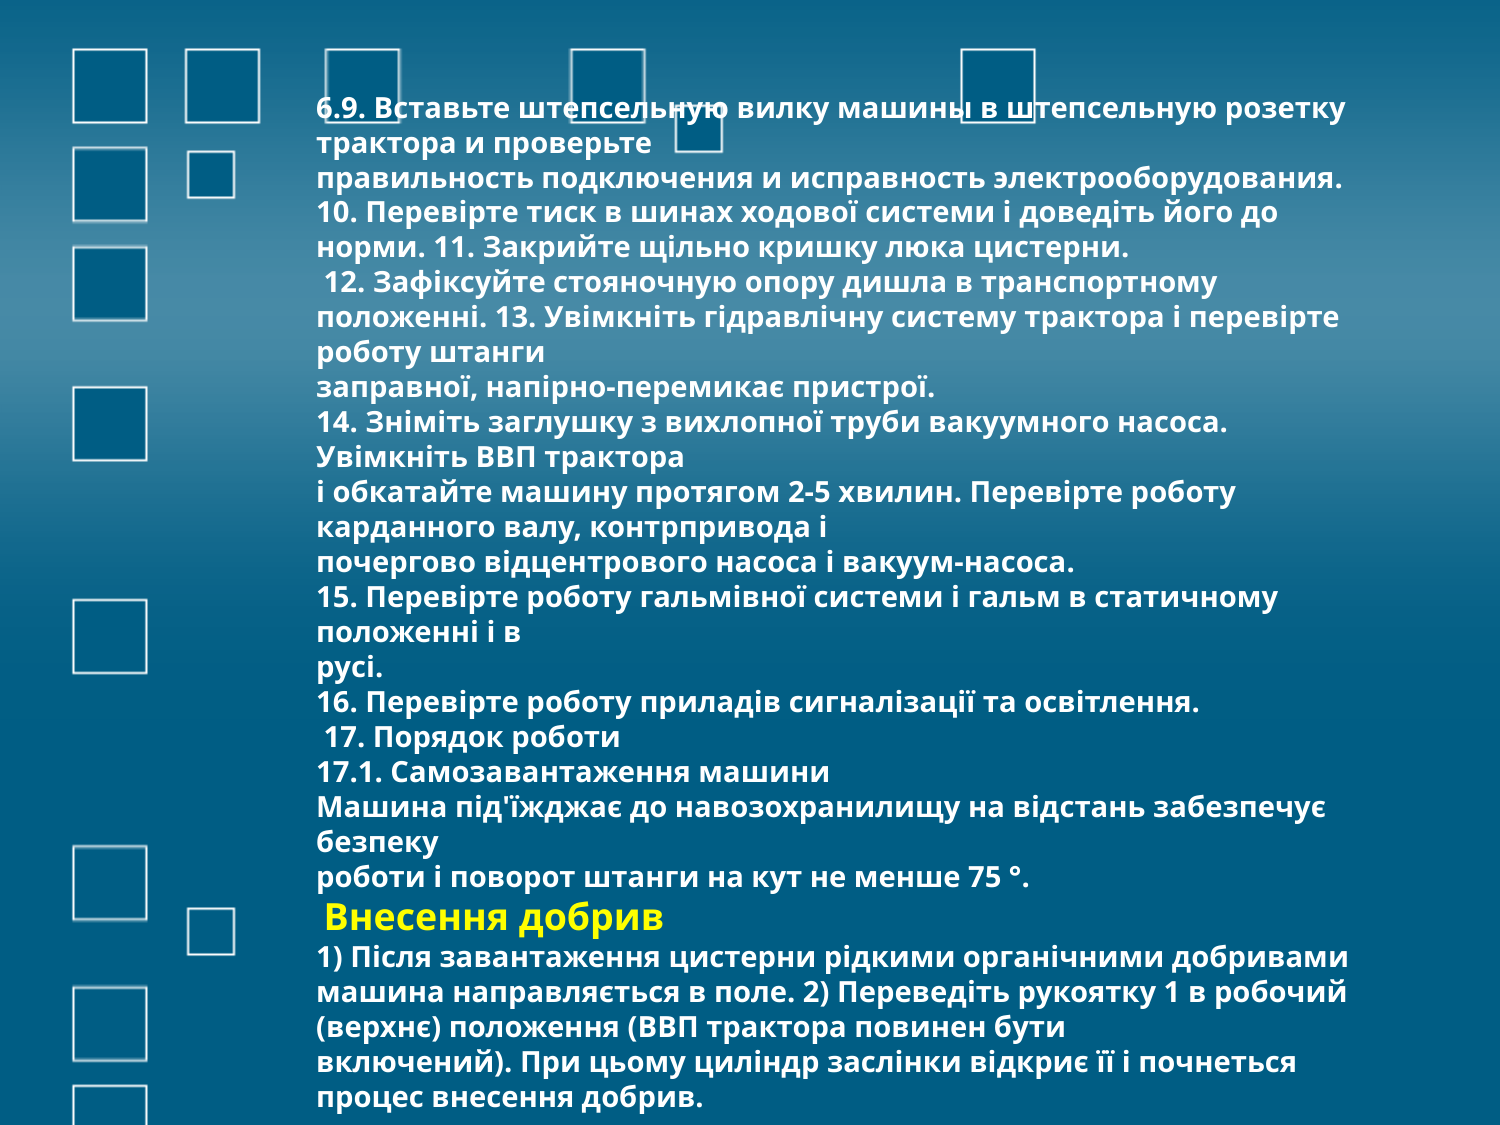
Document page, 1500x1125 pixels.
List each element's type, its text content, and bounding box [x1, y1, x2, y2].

picture [987, 867, 999, 887]
picture [1026, 696, 1040, 712]
picture [771, 872, 801, 893]
picture [1277, 802, 1291, 816]
picture [608, 952, 621, 966]
picture [983, 591, 996, 607]
picture [732, 801, 746, 817]
picture [1127, 591, 1140, 607]
picture [489, 910, 506, 929]
picture [711, 592, 730, 606]
picture [1071, 592, 1084, 606]
picture [1076, 802, 1089, 816]
picture [651, 801, 665, 817]
picture [1287, 951, 1300, 967]
picture [1001, 696, 1014, 712]
picture [1306, 952, 1325, 966]
picture [547, 591, 561, 607]
picture [710, 872, 723, 886]
picture [671, 952, 688, 972]
picture [760, 951, 774, 973]
picture [638, 767, 651, 781]
picture [526, 871, 540, 893]
picture [520, 910, 543, 937]
picture [530, 952, 544, 966]
picture [565, 691, 579, 712]
picture [334, 692, 348, 712]
picture [838, 802, 851, 816]
picture [1121, 952, 1140, 966]
picture [696, 801, 709, 817]
picture [390, 872, 403, 886]
picture [798, 952, 813, 966]
picture [698, 697, 714, 712]
picture [880, 871, 894, 887]
picture [617, 910, 637, 929]
picture [319, 871, 333, 893]
picture [984, 951, 997, 973]
picture [433, 732, 445, 746]
picture [1263, 592, 1277, 613]
picture [1060, 697, 1073, 711]
picture [831, 592, 847, 606]
picture [629, 871, 642, 887]
picture [543, 871, 558, 887]
picture [693, 592, 706, 606]
picture [591, 801, 604, 817]
picture [529, 696, 543, 718]
picture [857, 872, 876, 886]
picture [1202, 592, 1216, 606]
picture [1000, 592, 1015, 607]
picture [1171, 801, 1184, 817]
picture [513, 952, 526, 966]
picture [585, 732, 599, 746]
picture [744, 767, 766, 781]
picture [828, 697, 837, 711]
picture [1086, 697, 1099, 711]
picture [353, 836, 366, 852]
picture [376, 727, 391, 746]
picture [1207, 801, 1221, 817]
picture [1155, 801, 1167, 817]
picture [453, 766, 468, 782]
picture [318, 830, 332, 852]
picture [461, 592, 465, 606]
picture [398, 910, 413, 930]
picture [334, 762, 348, 781]
picture [1044, 696, 1055, 712]
picture [793, 767, 806, 781]
picture [984, 697, 998, 711]
picture [1110, 592, 1124, 606]
picture [1011, 867, 1019, 875]
picture [566, 802, 587, 816]
picture [1331, 952, 1346, 966]
picture [711, 951, 722, 967]
picture [600, 592, 630, 613]
picture [488, 732, 501, 746]
picture [327, 904, 346, 929]
picture [319, 762, 328, 781]
picture [453, 872, 466, 886]
picture [1130, 802, 1144, 816]
picture [470, 591, 484, 613]
picture [1062, 952, 1076, 966]
picture [353, 947, 369, 966]
picture [476, 952, 490, 966]
picture [642, 697, 656, 711]
picture [569, 902, 588, 930]
picture [876, 697, 892, 712]
picture [1240, 592, 1259, 606]
picture [565, 952, 586, 966]
picture [921, 696, 934, 712]
picture [590, 951, 603, 967]
picture [655, 591, 668, 607]
picture [883, 591, 896, 607]
picture [595, 767, 616, 781]
picture [827, 951, 840, 973]
picture [1034, 952, 1047, 966]
picture [583, 696, 597, 712]
picture [577, 766, 590, 782]
picture [565, 585, 579, 607]
picture [728, 871, 741, 887]
picture [735, 697, 753, 717]
picture [490, 872, 503, 886]
picture [1039, 592, 1058, 606]
picture [781, 591, 795, 607]
picture [187, 908, 235, 956]
picture [547, 696, 561, 712]
picture [72, 845, 147, 922]
picture [1221, 591, 1235, 607]
picture [1173, 952, 1190, 972]
picture [766, 697, 779, 711]
picture [441, 910, 459, 929]
picture [1230, 951, 1244, 973]
picture [1176, 697, 1189, 711]
picture [1096, 591, 1107, 607]
picture [524, 766, 537, 782]
picture [1100, 952, 1116, 966]
picture [593, 910, 611, 938]
picture [393, 761, 406, 782]
picture [970, 592, 980, 606]
picture [609, 801, 620, 817]
picture [642, 592, 652, 606]
picture [443, 592, 456, 606]
picture [644, 910, 662, 929]
picture [319, 797, 340, 816]
picture [417, 910, 435, 930]
picture [327, 727, 335, 746]
picture [411, 766, 424, 782]
picture [1249, 952, 1264, 966]
picture [812, 767, 827, 781]
picture [0, 11, 1500, 578]
picture [784, 802, 797, 816]
picture [342, 727, 355, 746]
picture [754, 872, 767, 886]
picture [701, 767, 720, 781]
picture [514, 731, 528, 753]
picture [432, 801, 445, 817]
picture [667, 872, 677, 886]
picture [319, 587, 328, 606]
picture [645, 952, 658, 966]
picture [657, 767, 671, 781]
picture [1061, 801, 1073, 817]
picture [940, 697, 956, 717]
picture [336, 662, 349, 683]
picture [319, 661, 333, 683]
picture [1021, 592, 1034, 606]
picture [1144, 592, 1158, 606]
picture [487, 766, 500, 782]
picture [1041, 802, 1058, 822]
picture [407, 696, 421, 718]
picture [371, 837, 384, 851]
picture [831, 871, 844, 887]
picture [1270, 952, 1283, 966]
picture [1242, 802, 1255, 816]
picture [396, 731, 411, 747]
picture [857, 802, 872, 816]
picture [860, 696, 873, 712]
picture [457, 951, 470, 967]
picture [503, 591, 517, 607]
picture [470, 696, 484, 718]
picture [319, 627, 332, 641]
picture [813, 872, 826, 886]
picture [612, 872, 626, 886]
picture [1193, 951, 1207, 967]
picture [866, 592, 879, 606]
picture [407, 591, 421, 613]
picture [791, 696, 802, 712]
picture [672, 592, 687, 607]
picture [1158, 697, 1172, 711]
picture [353, 661, 364, 677]
picture [779, 952, 792, 966]
picture [425, 696, 438, 712]
picture [648, 872, 662, 886]
picture [319, 692, 328, 711]
picture [1081, 952, 1095, 966]
picture [661, 696, 675, 718]
picture [945, 871, 959, 887]
picture [336, 836, 350, 852]
picture [408, 872, 423, 886]
picture [851, 591, 863, 607]
picture [443, 697, 456, 711]
picture [376, 910, 393, 930]
picture [389, 836, 402, 852]
picture [766, 801, 781, 817]
picture [989, 801, 1002, 817]
picture [691, 952, 707, 966]
picture [897, 697, 901, 711]
picture [876, 802, 891, 817]
picture [383, 951, 394, 967]
picture [489, 627, 493, 641]
picture [750, 801, 763, 817]
picture [337, 626, 351, 642]
picture [470, 731, 484, 747]
picture [416, 626, 430, 642]
picture [715, 802, 728, 816]
picture [389, 696, 402, 712]
picture [413, 802, 427, 816]
picture [354, 866, 369, 887]
picture [1313, 801, 1324, 817]
picture [969, 867, 983, 886]
picture [72, 1085, 147, 1125]
picture [627, 952, 641, 966]
picture [678, 802, 691, 816]
picture [586, 872, 608, 886]
picture [373, 871, 387, 887]
picture [735, 592, 739, 606]
picture [335, 947, 341, 971]
picture [937, 952, 953, 966]
picture [600, 697, 630, 718]
picture [718, 696, 731, 712]
picture [368, 587, 384, 606]
picture [487, 592, 500, 606]
picture [374, 626, 388, 642]
picture [819, 801, 832, 817]
picture [897, 802, 912, 816]
picture [725, 766, 738, 782]
picture [546, 910, 565, 930]
picture [1295, 802, 1309, 823]
picture [675, 767, 688, 781]
picture [352, 910, 370, 929]
picture [529, 591, 543, 613]
picture [603, 732, 618, 746]
picture [971, 802, 984, 816]
picture [1139, 697, 1152, 711]
picture [503, 696, 517, 712]
picture [392, 802, 408, 816]
picture [892, 952, 907, 966]
picture [918, 802, 959, 823]
picture [1002, 952, 1012, 966]
picture [415, 731, 429, 753]
picture [461, 697, 465, 711]
picture [521, 802, 542, 816]
picture [1092, 801, 1105, 817]
picture [487, 697, 500, 711]
picture [1211, 945, 1225, 967]
picture [1111, 802, 1125, 816]
picture [560, 767, 574, 781]
picture [364, 802, 387, 816]
picture [417, 952, 429, 966]
picture [494, 951, 507, 967]
picture [1224, 801, 1237, 817]
picture [1146, 952, 1161, 966]
picture [852, 952, 870, 972]
picture [1162, 592, 1177, 606]
picture [389, 591, 402, 607]
picture [545, 802, 563, 822]
picture [899, 872, 912, 886]
picture [430, 767, 449, 781]
picture [423, 837, 437, 858]
picture [506, 627, 519, 641]
picture [354, 627, 369, 642]
picture [449, 732, 466, 752]
picture [631, 802, 648, 822]
picture [484, 802, 501, 822]
picture [72, 599, 147, 674]
picture [392, 627, 412, 641]
picture [763, 592, 777, 606]
picture [454, 627, 467, 641]
picture [434, 627, 448, 641]
picture [742, 951, 756, 967]
picture [1260, 801, 1273, 817]
picture [802, 801, 815, 823]
picture [925, 592, 941, 606]
picture [772, 767, 787, 781]
picture [368, 692, 384, 711]
picture [72, 985, 147, 1062]
picture [725, 952, 739, 966]
picture [620, 766, 633, 782]
picture [506, 767, 520, 781]
picture [1183, 592, 1197, 606]
picture [441, 951, 454, 967]
picture [397, 952, 412, 967]
picture [336, 871, 351, 887]
picture [965, 951, 979, 967]
picture [345, 801, 358, 817]
picture [680, 697, 695, 711]
picture [815, 591, 827, 607]
picture [319, 947, 328, 966]
picture [547, 951, 560, 967]
picture [901, 592, 920, 606]
picture [583, 591, 597, 607]
title 6.9. Вставьте штепсельную вилку машины в штепсельную розетку трактора и проверьте правильность подключения и исправность электрооборудования. 10. Перевірте тиск в шинах ходової системи і доведіть його до норми. 11. Закрийте щільно кришку люка цистерни. 12. Зафіксуйте стояночную опору дишла в транспортному положенні. 13. Увімкніть гідравлічну систему трактора і перевірте роботу штанги заправної, напірно-перемикає пристрої. 14. Зніміть заглушку з вихлопної труби вакуумного насоса. Увімкніть ВВП трактора і обкатайте машину протягом 2-5 хвилин. Перевірте роботу карданного валу, контрпривода і почергово відцентрового насоса і вакуум-насоса. 15. Перевірте роботу гальмівної системи і гальм в статичному положенні і в русі. 16. Перевірте роботу приладів сигналізації та освітлення. 17. Порядок роботи 17.1. Самозавантаження машини Машина під'їжджає до навозохранилищу на відстань забезпечує безпеку роботи і поворот штанги на кут не менше 75 °. Внесення добрив 1) Після завантаження цистерни рідкими органічними добривами машина направляється в поле. 2) Переведіть рукоятку 1 в робочий (верхнє) положення (ВВП трактора повинен бути включений). При цьому циліндр заслінки відкриє її і почнеться процес внесення добрив. [301, 982, 1389, 1121]
picture [1100, 697, 1116, 712]
picture [532, 731, 546, 747]
picture [568, 731, 582, 747]
picture [905, 696, 918, 712]
picture [1189, 795, 1203, 817]
picture [681, 872, 697, 886]
picture [361, 762, 369, 781]
picture [918, 872, 940, 886]
picture [1015, 951, 1028, 967]
picture [842, 697, 855, 711]
picture [471, 766, 484, 782]
picture [560, 872, 574, 886]
picture [874, 952, 886, 966]
picture [543, 767, 556, 781]
picture [1015, 802, 1029, 816]
picture [1120, 696, 1134, 712]
picture [549, 726, 564, 747]
picture [471, 871, 485, 887]
picture [335, 587, 347, 607]
picture [913, 952, 932, 966]
picture [425, 591, 438, 607]
picture [744, 592, 758, 606]
picture [458, 802, 471, 816]
picture [407, 837, 420, 851]
picture [465, 910, 483, 929]
picture [507, 871, 521, 887]
picture [807, 697, 822, 711]
